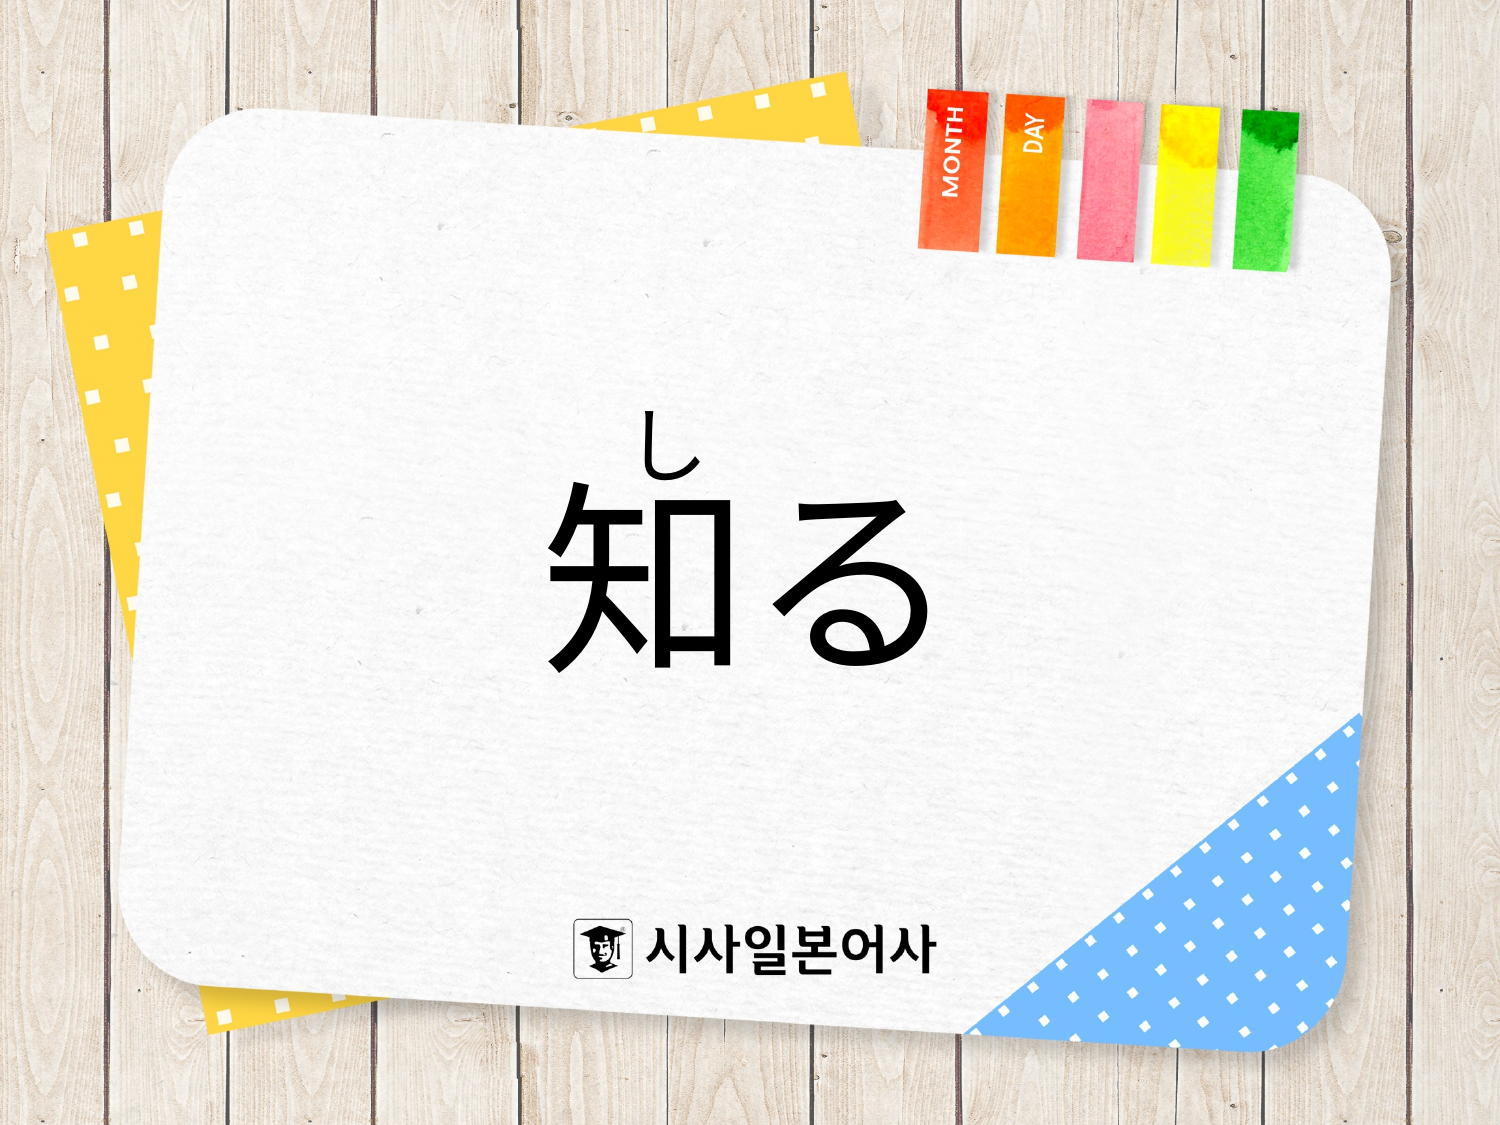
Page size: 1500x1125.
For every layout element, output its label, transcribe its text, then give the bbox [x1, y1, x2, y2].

title 知る [75, 338, 1425, 811]
picture [0, 0, 1500, 1125]
text_box し [610, 385, 724, 501]
